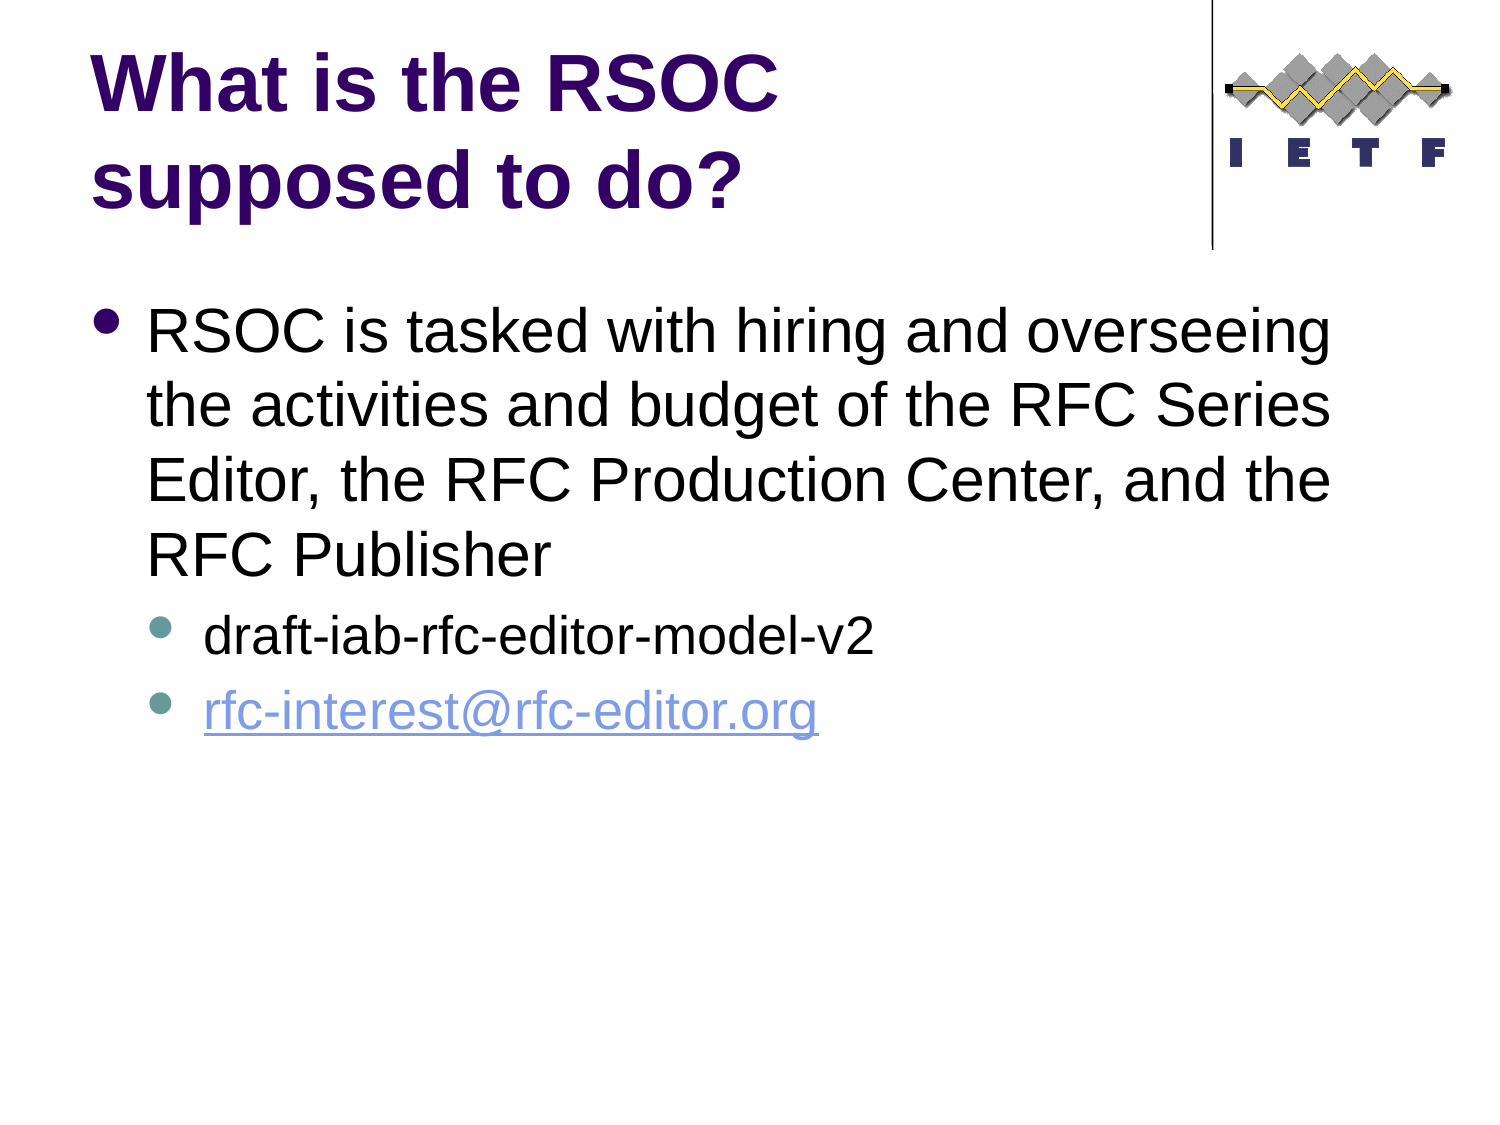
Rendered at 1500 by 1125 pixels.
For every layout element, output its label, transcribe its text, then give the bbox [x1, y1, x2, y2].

title What is the RSOC supposed to do? [74, 19, 1201, 233]
list RSOC is tasked with hiring and overseeing the activities and budget of the RFC Series Editor, the RFC Production Center, and the RFC Publisher draft-iab-rfc-editor-model-v2 rfc-interest@rfc-editor.org [74, 281, 1426, 1006]
picture [1212, 37, 1463, 181]
